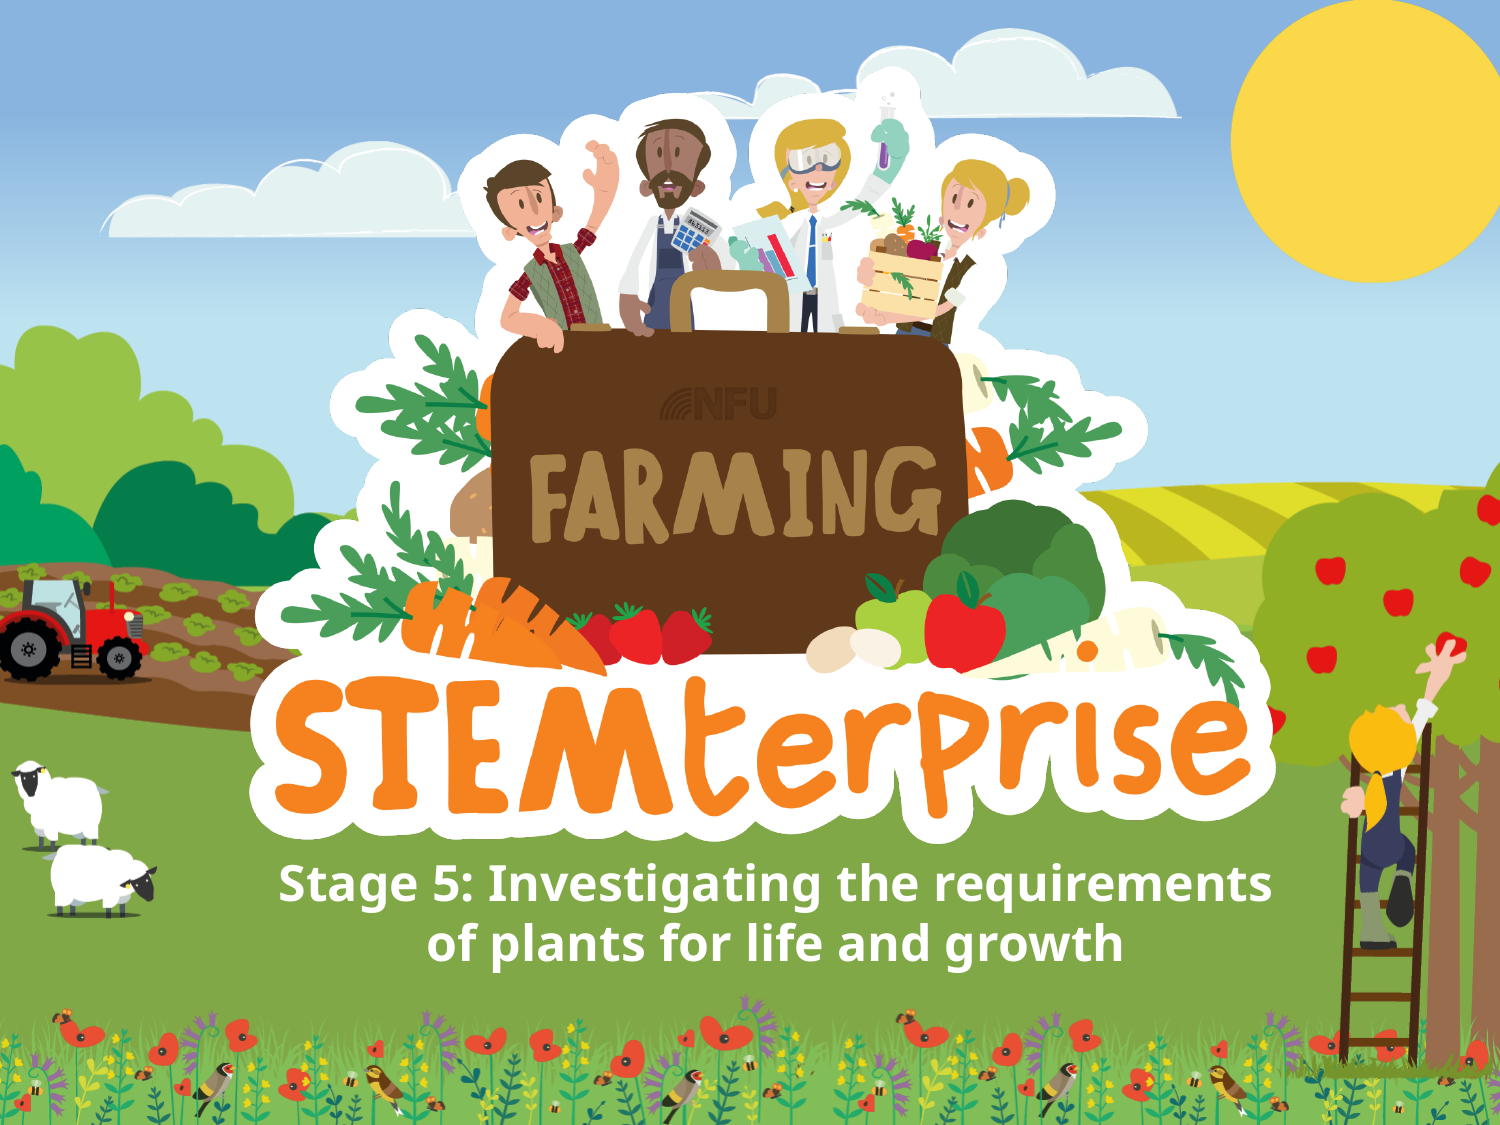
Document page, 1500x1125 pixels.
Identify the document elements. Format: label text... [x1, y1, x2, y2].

picture [0, 0, 1500, 1125]
subtitle Stage 5: Investigating the requirements of plants for life and growth [248, 843, 1305, 1125]
